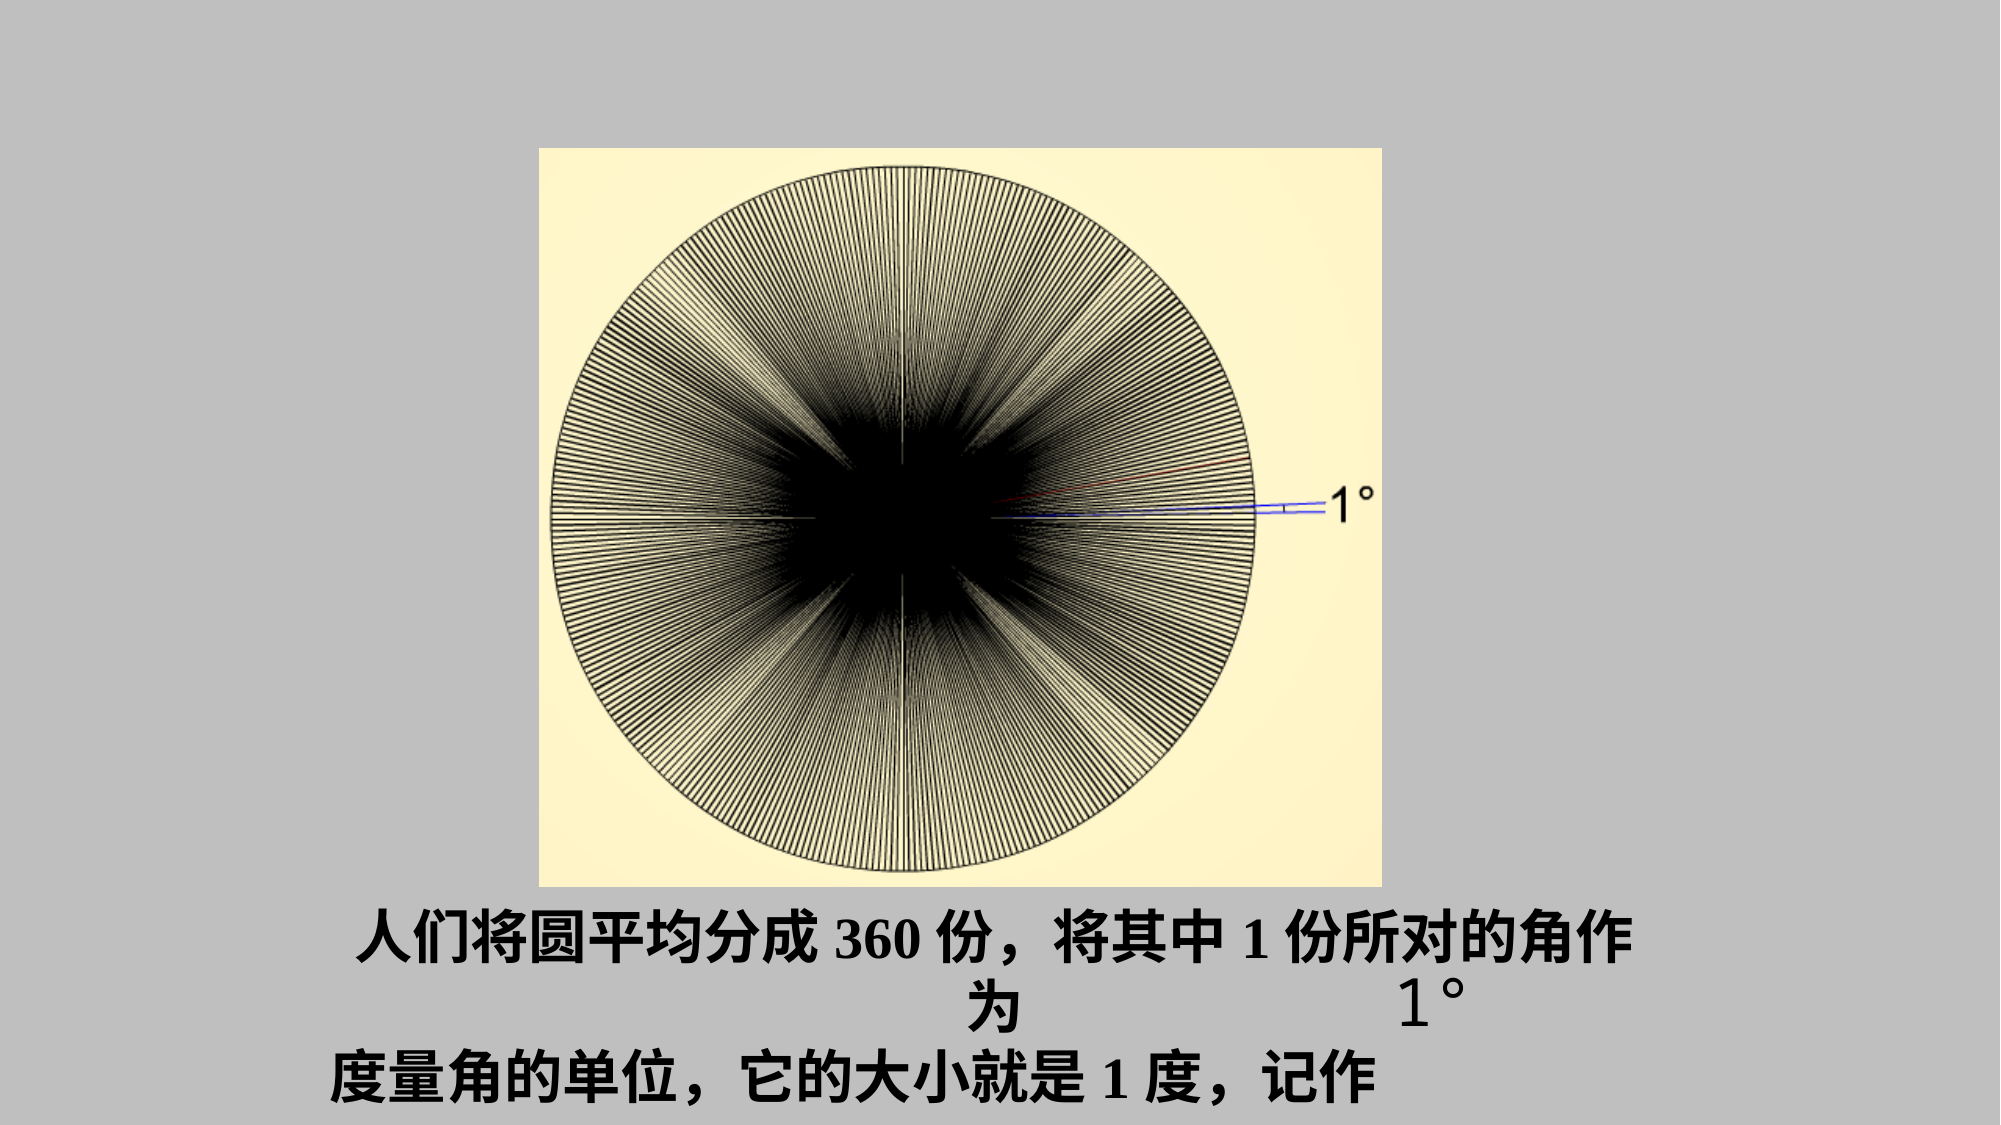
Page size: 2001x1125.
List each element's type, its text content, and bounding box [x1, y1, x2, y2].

text_box 1° [1378, 952, 1532, 1047]
text_box 人们将圆平均分成360份，将其中1份所对的角作为 度量角的单位，它的大小就是1度，记作 [314, 893, 1674, 1118]
picture [539, 148, 1382, 887]
